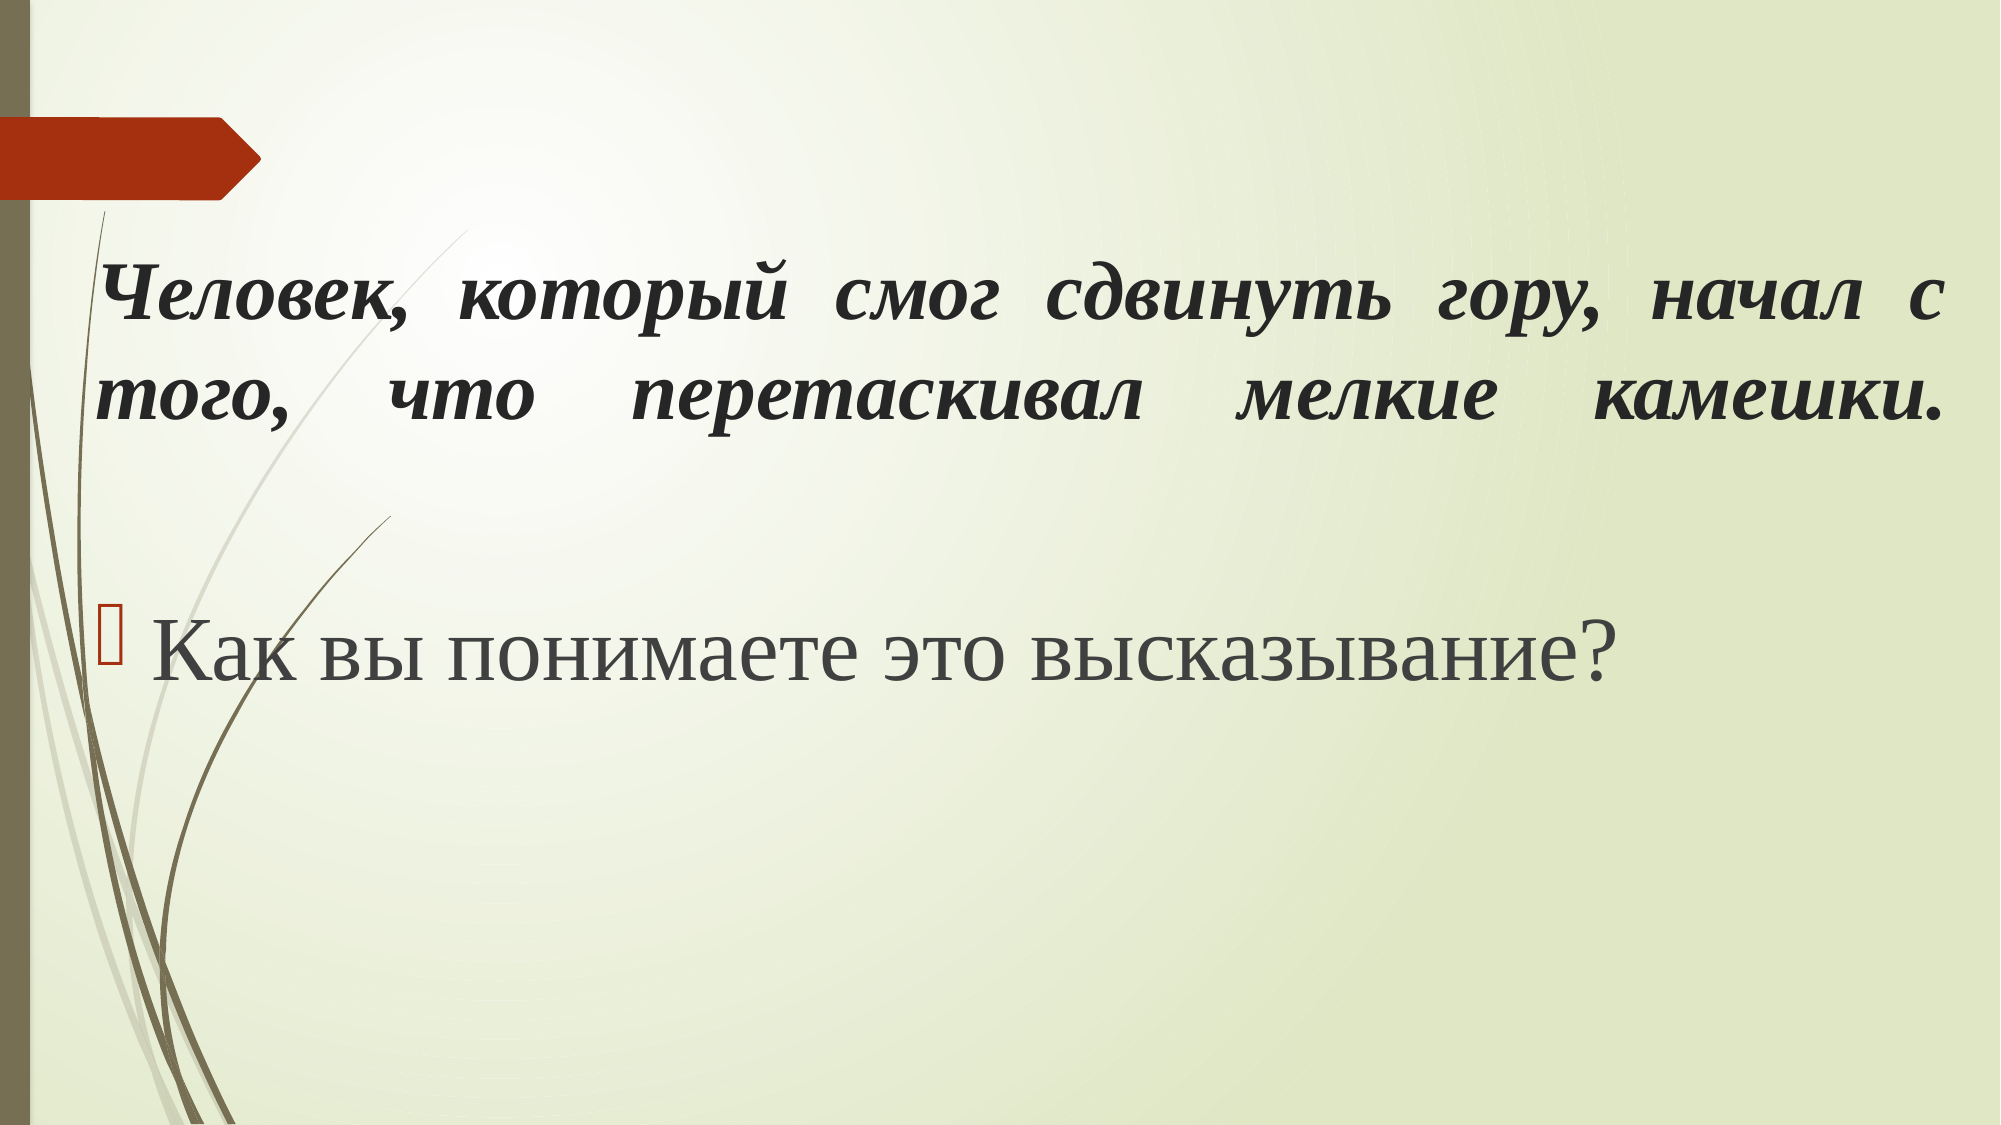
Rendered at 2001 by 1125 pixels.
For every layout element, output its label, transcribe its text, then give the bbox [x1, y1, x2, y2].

title Человек, который смог сдвинуть гору, начал с того, что перетаскивал мелкие камешки. [80, 228, 1964, 473]
list Как вы понимаете это высказывание? [80, 581, 1944, 1100]
